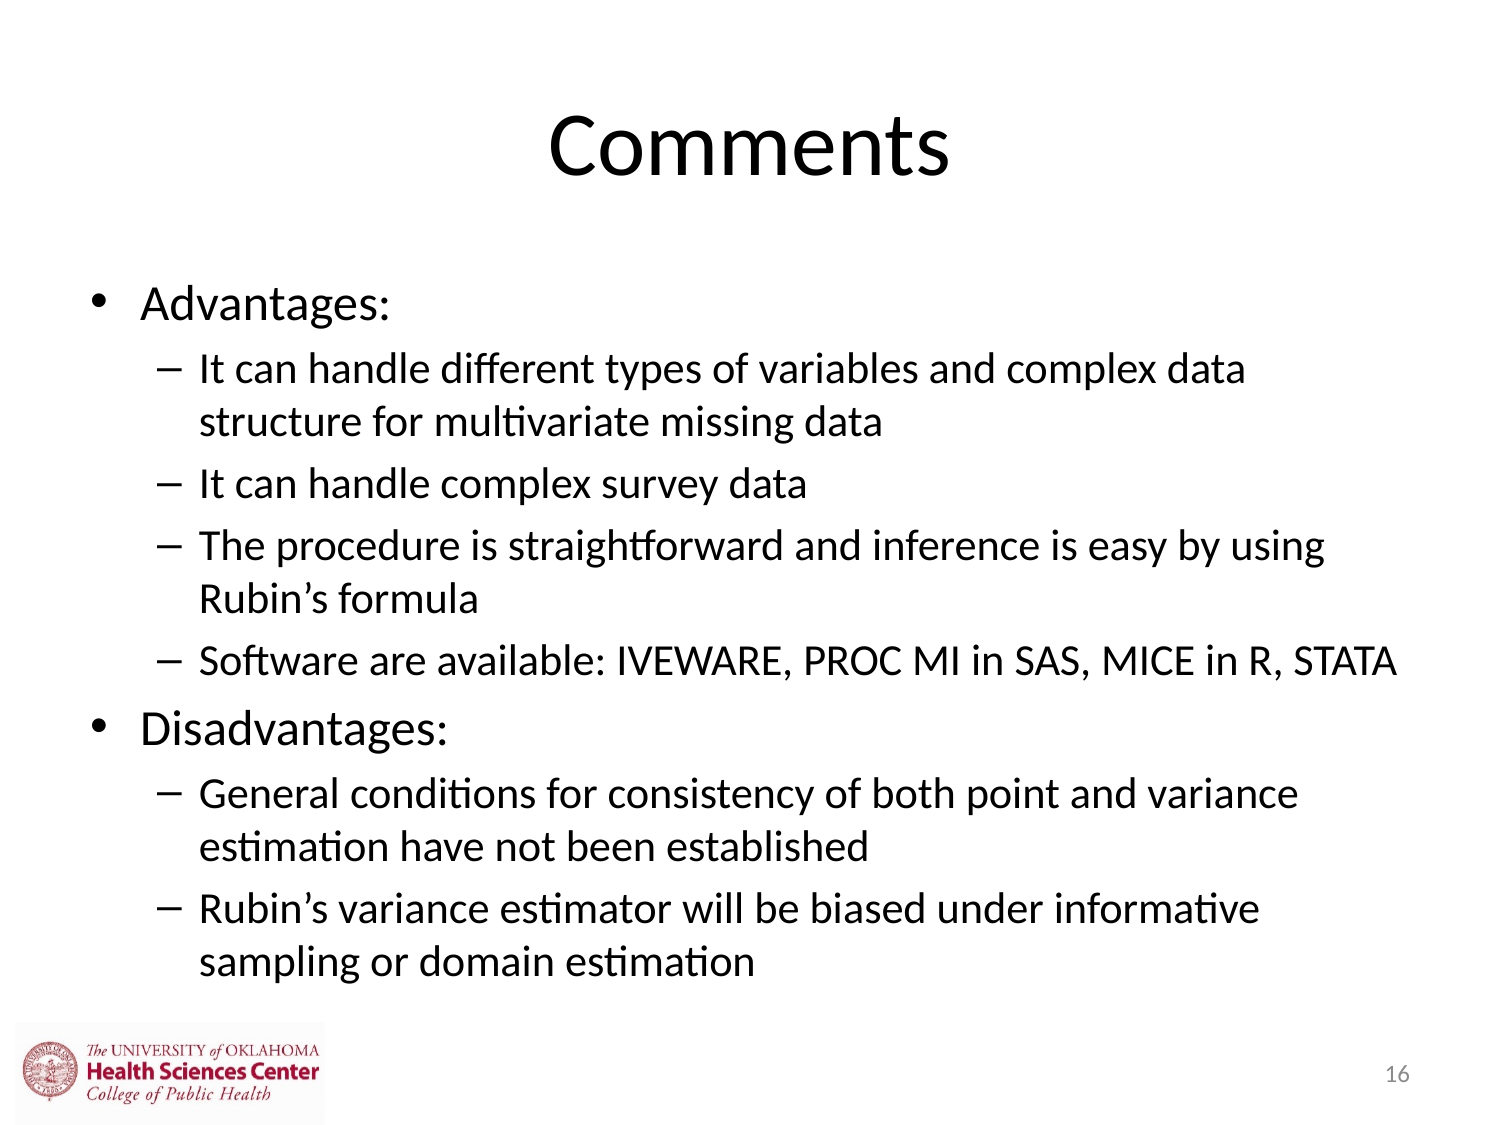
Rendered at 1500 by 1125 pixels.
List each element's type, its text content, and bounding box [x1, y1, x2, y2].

list Advantages: It can handle different types of variables and complex data structure for multivariate missing data It can handle complex survey data The procedure is straightforward and inference is easy by using Rubin’s formula Software are available: IVEWARE, PROC MI in SAS, MICE in R, STATA Disadvantages: General conditions for consistency of both point and variance estimation have not been established Rubin’s variance estimator will be biased under informative sampling or domain estimation [75, 262, 1425, 1005]
picture [15, 1022, 325, 1125]
title Comments [75, 45, 1425, 233]
slide_number 16 [1074, 1042, 1425, 1103]
